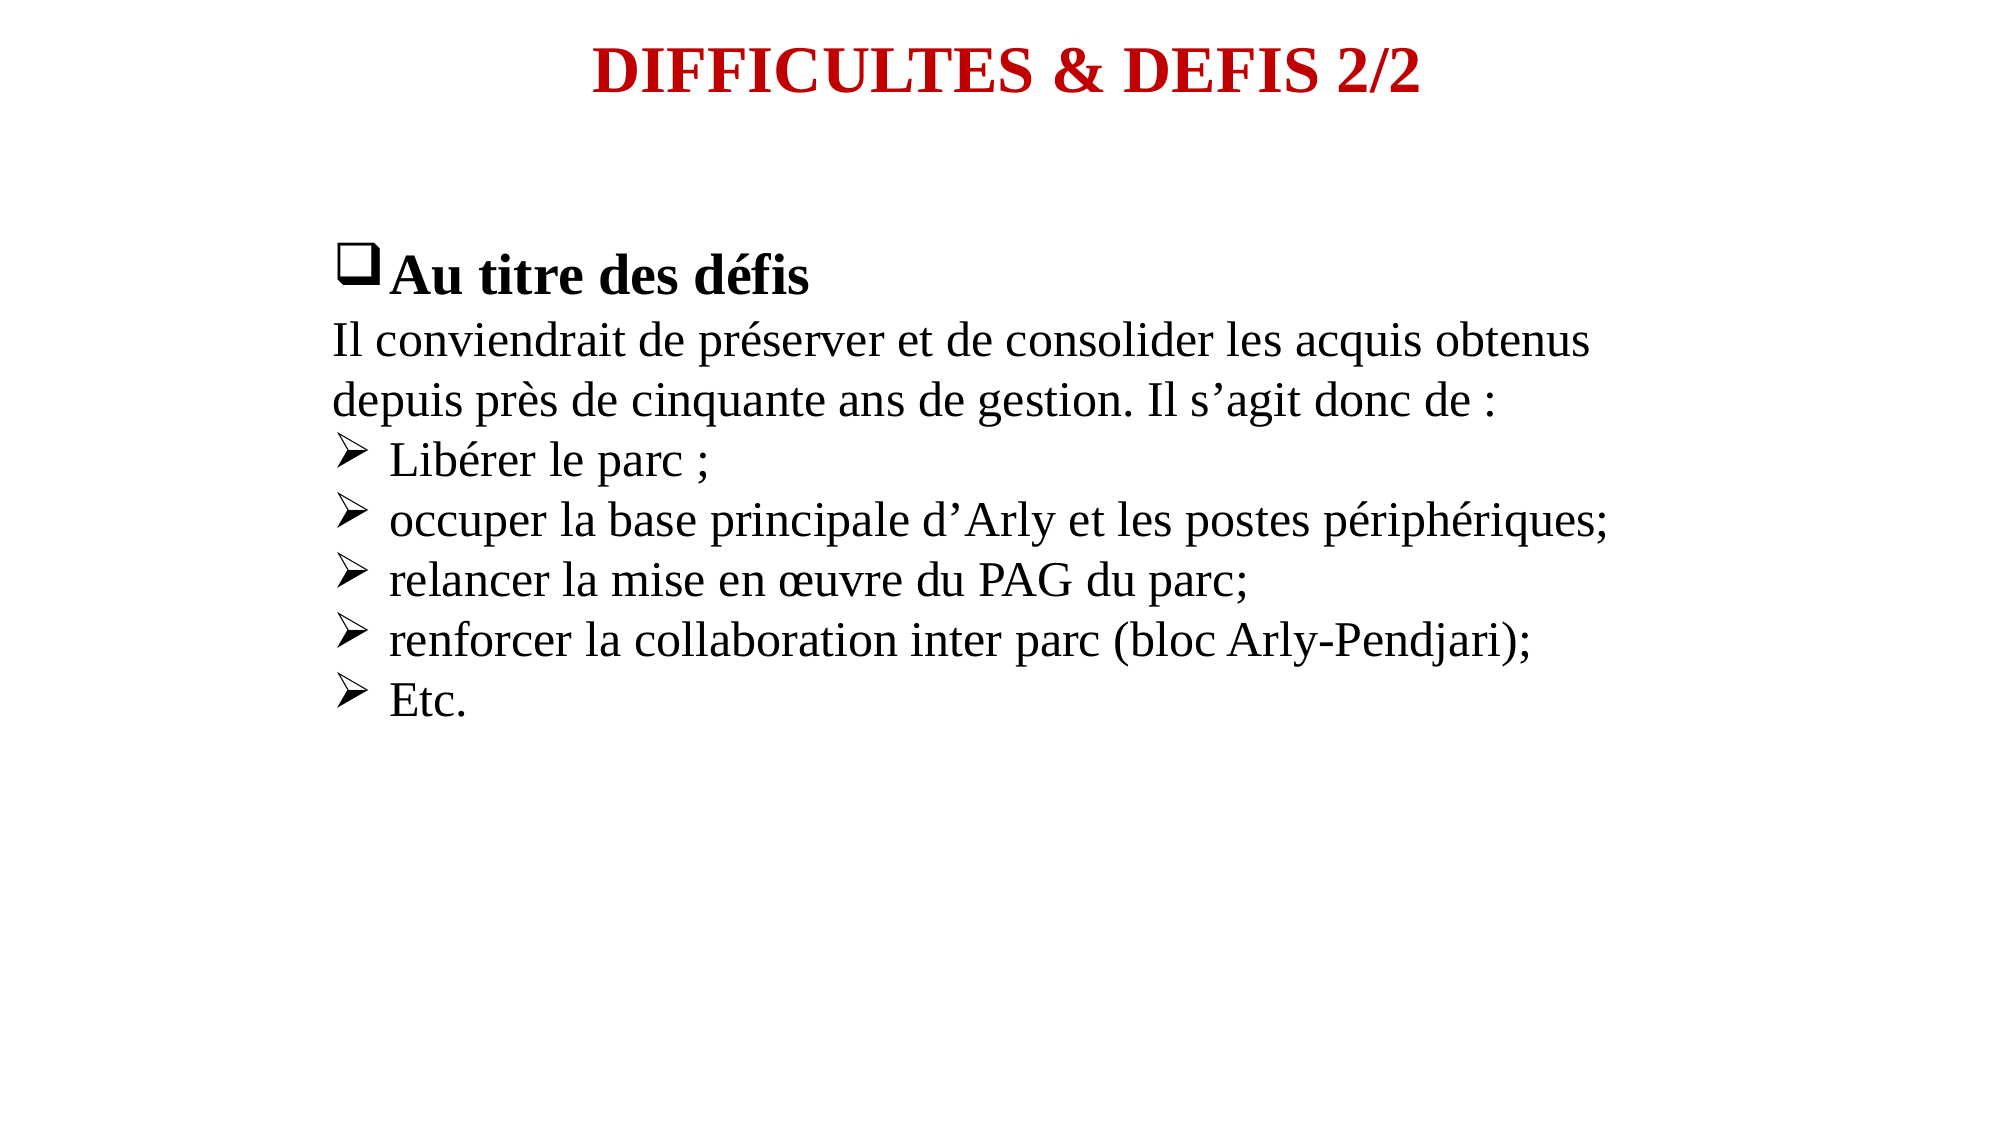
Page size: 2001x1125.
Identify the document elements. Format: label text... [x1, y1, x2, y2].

title DIFFICULTES & DEFIS 2/2 [503, 21, 1477, 112]
text_box Au titre des défis Il conviendrait de préserver et de consolider les acquis obtenus depuis près de cinquante ans de gestion. Il s’agit donc de : Libérer le parc ; occuper la base principale d’Arly et les postes périphériques; relancer la mise en œuvre du PAG du parc; renforcer la collaboration inter parc (bloc Arly-Pendjari); Etc. [318, 229, 1731, 821]
